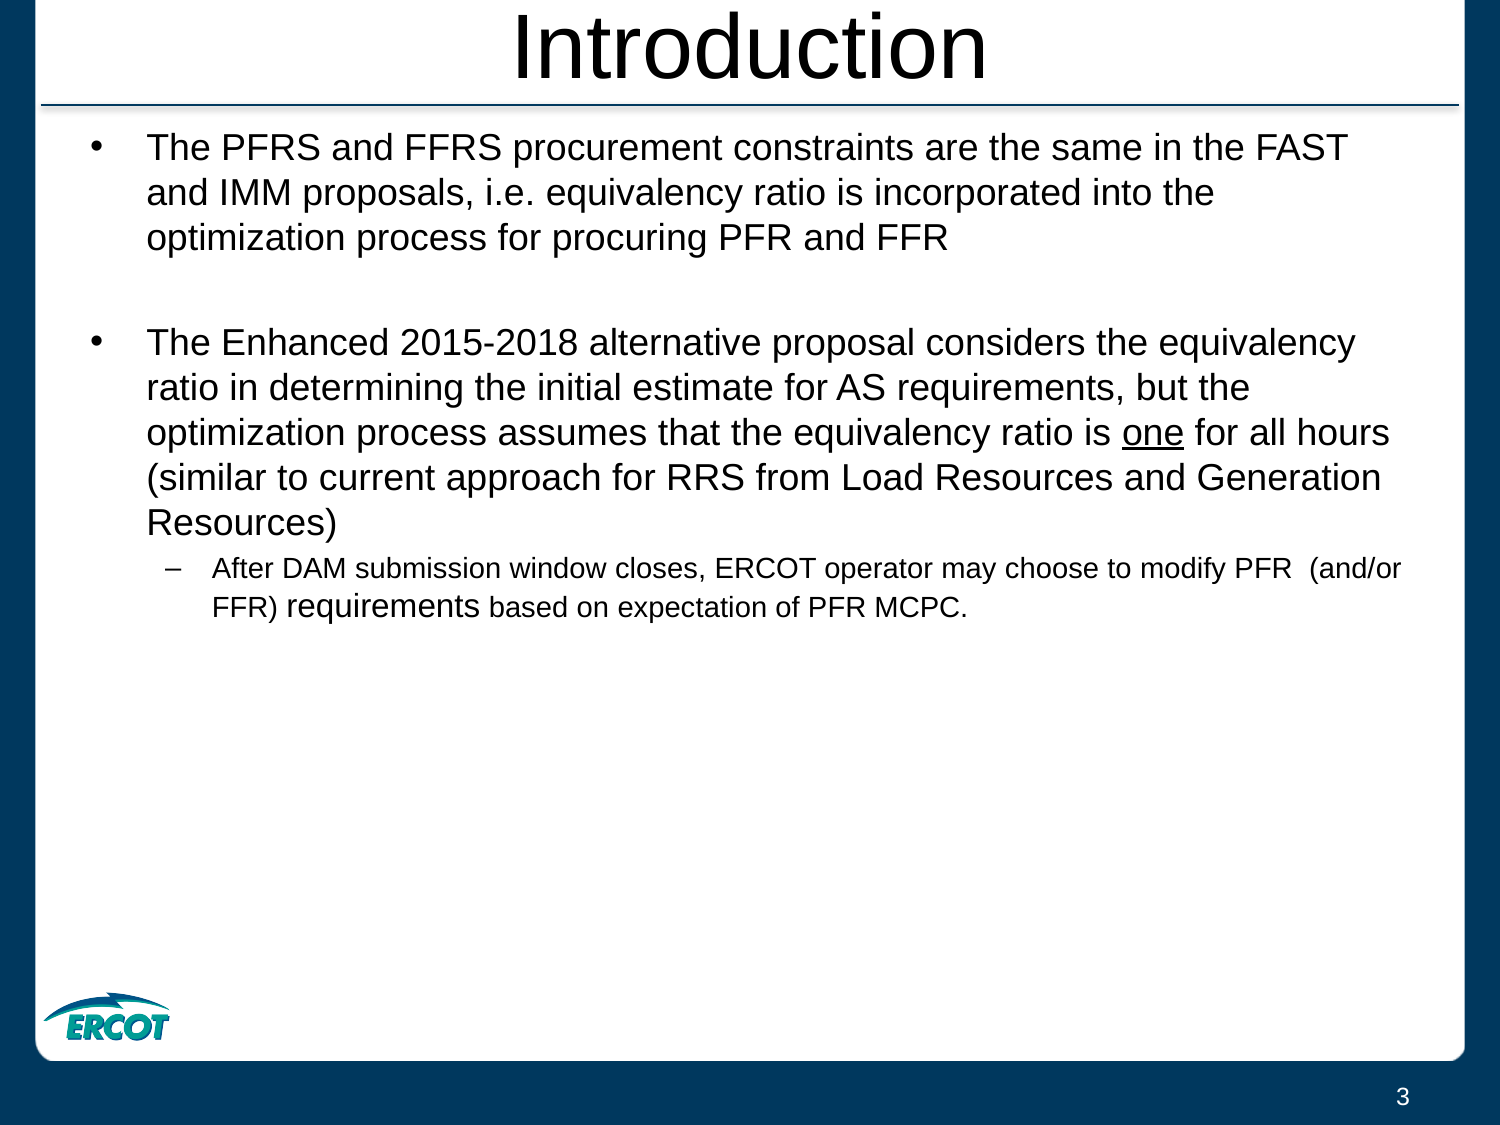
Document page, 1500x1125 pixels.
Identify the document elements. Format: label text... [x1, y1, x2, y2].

picture [40, 988, 175, 1045]
title Introduction [75, 0, 1425, 109]
list The PFRS and FFRS procurement constraints are the same in the FAST and IMM proposals, i.e. equivalency ratio is incorporated into the optimization process for procuring PFR and FFR The Enhanced 2015-2018 alternative proposal considers the equivalency ratio in determining the initial estimate for AS requirements, but the optimization process assumes that the equivalency ratio is one for all hours (similar to current approach for RRS from Load Resources and Generation Resources) After DAM submission window closes, ERCOT operator may choose to modify PFR (and/or FFR) requirements based on expectation of PFR MCPC. [75, 115, 1425, 956]
slide_number 3 [1074, 1065, 1425, 1125]
